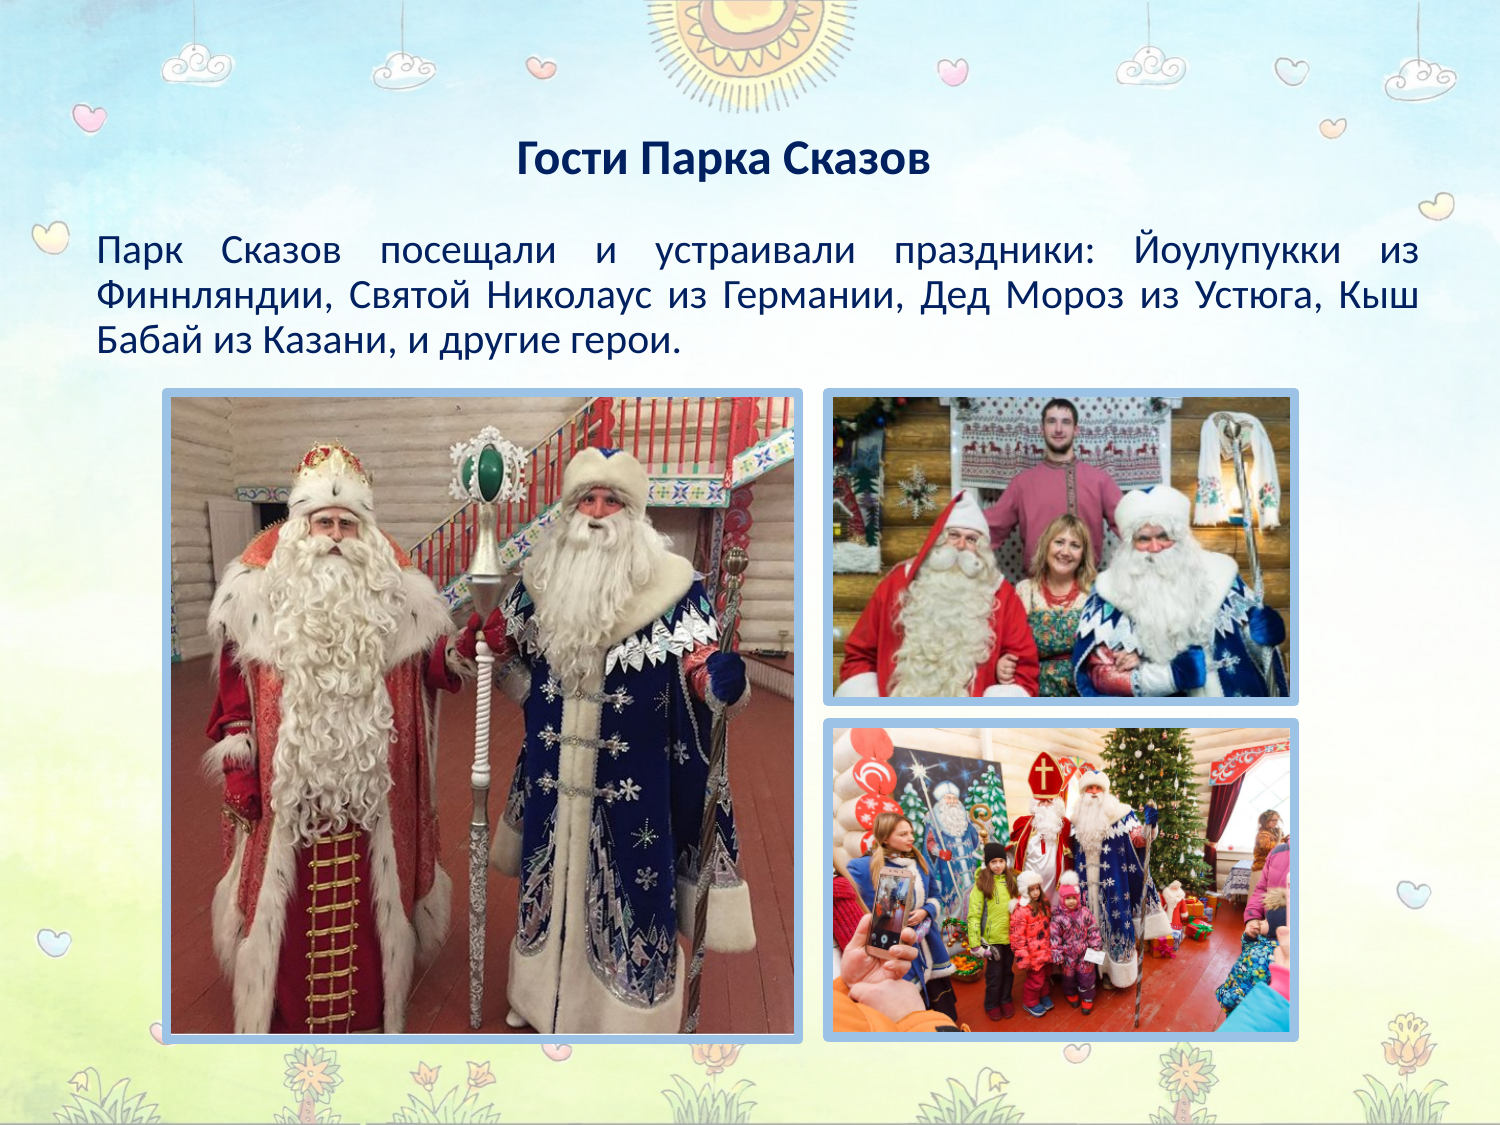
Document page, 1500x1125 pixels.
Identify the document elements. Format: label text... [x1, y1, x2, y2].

title Гости Парка Сказов [501, 113, 1058, 203]
picture [832, 727, 1291, 1033]
picture [832, 396, 1291, 698]
picture [170, 396, 795, 1036]
list Парк Сказов посещали и устраивали праздники: Йоулупукки из Финнляндии, Святой Николаус из Германии, Дед Мороз из Устюга, Кыш Бабай из Казани, и другие герои. [53, 219, 1436, 362]
